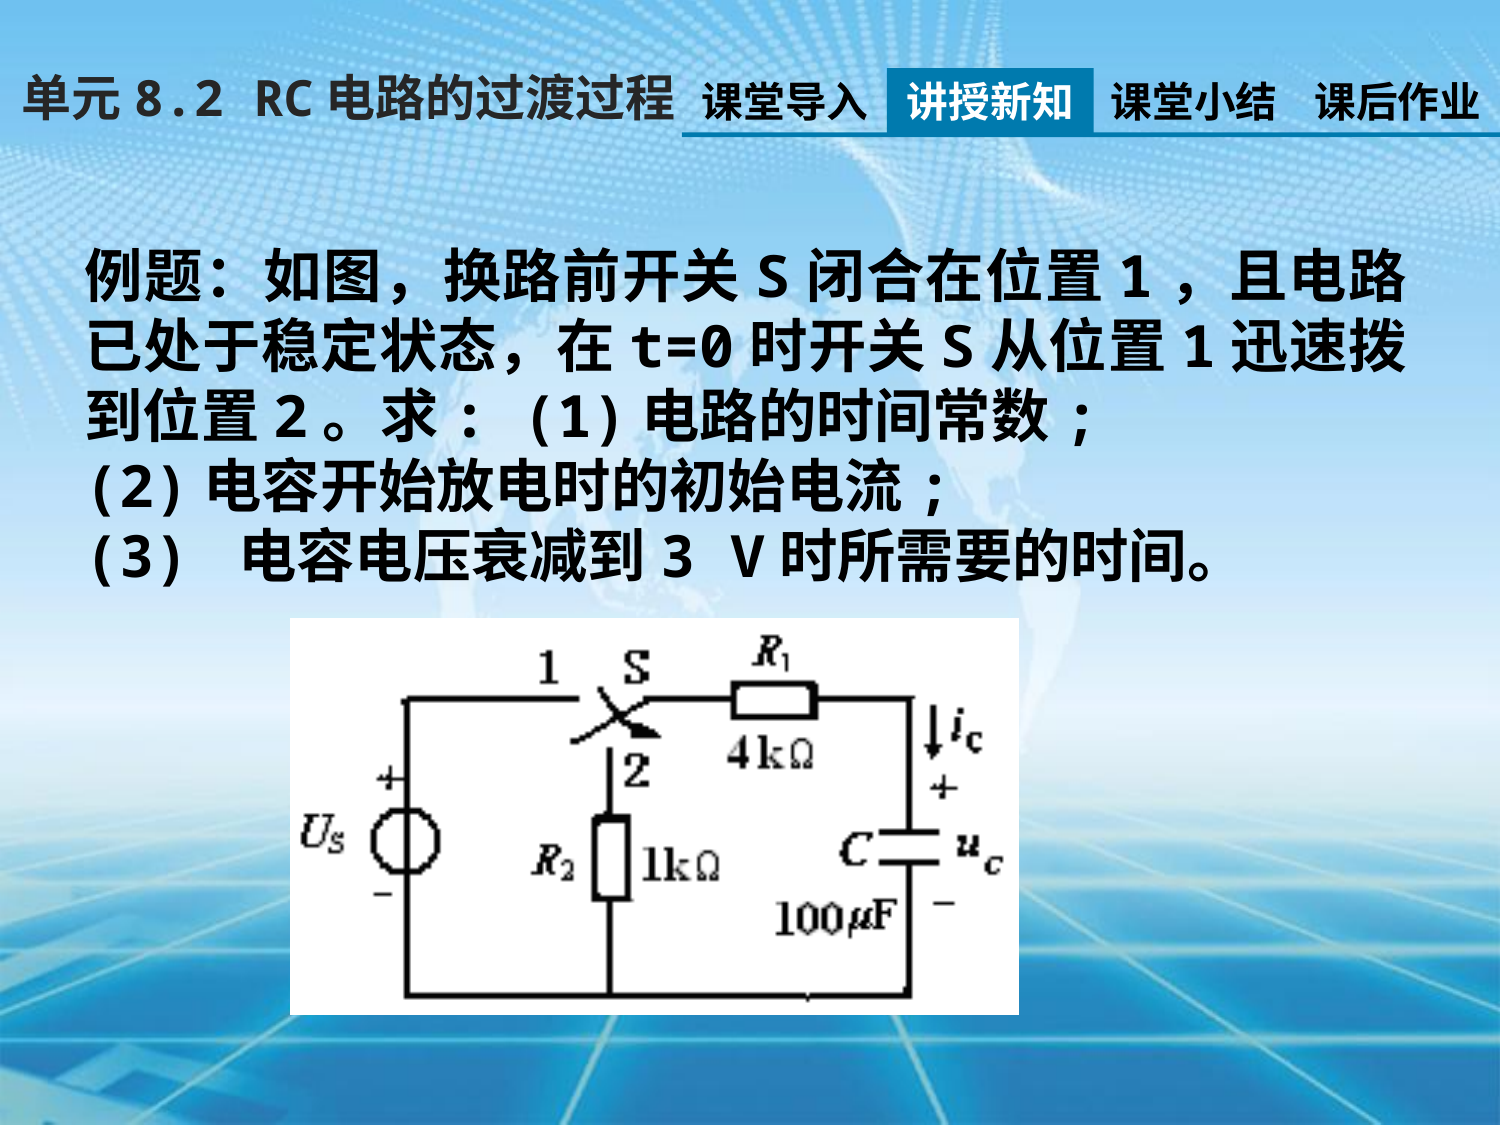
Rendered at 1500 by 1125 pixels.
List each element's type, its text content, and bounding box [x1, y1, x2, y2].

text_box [6, 59, 1500, 135]
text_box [290, 618, 1019, 1015]
text_box 例题：如图，换路前开关S闭合在位置1，且电路已处于稳定状态，在t=0时开关S从位置1迅速拨到位置2。求: (1)电路的时间常数; (2)电容开始放电时的初始电流; (3) 电容电压衰减到3 V时所需要的时间。 [69, 231, 1422, 597]
picture [0, 0, 1500, 1125]
